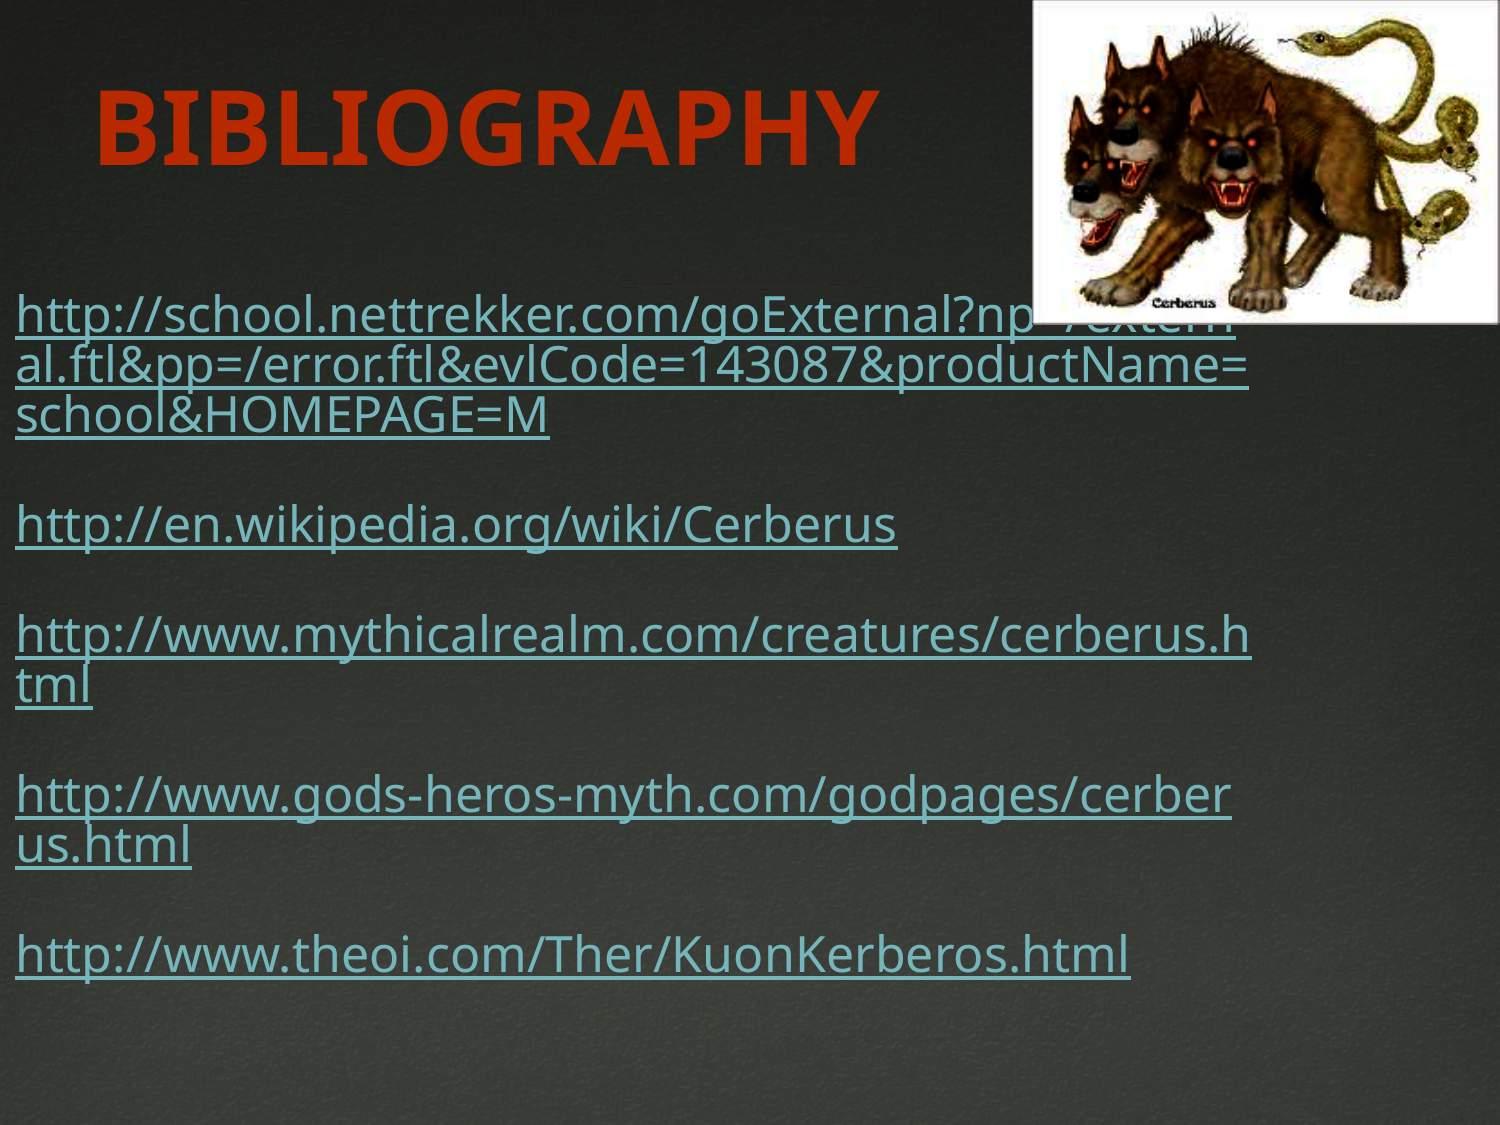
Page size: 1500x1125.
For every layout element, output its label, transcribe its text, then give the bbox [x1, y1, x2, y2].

title Bibliography [0, 11, 1026, 236]
list http://school.nettrekker.com/goExternal?np=/external.ftl&pp=/error.ftl&evlCode=143087&productName=school&HOMEPAGE=M http://en.wikipedia.org/wiki/Cerberus http://www.mythicalrealm.com/creatures/cerberus.html http://www.gods-heros-myth.com/godpages/cerberus.html http://www.theoi.com/Ther/KuonKerberos.html [0, 275, 1275, 1125]
picture [1031, 0, 1500, 326]
